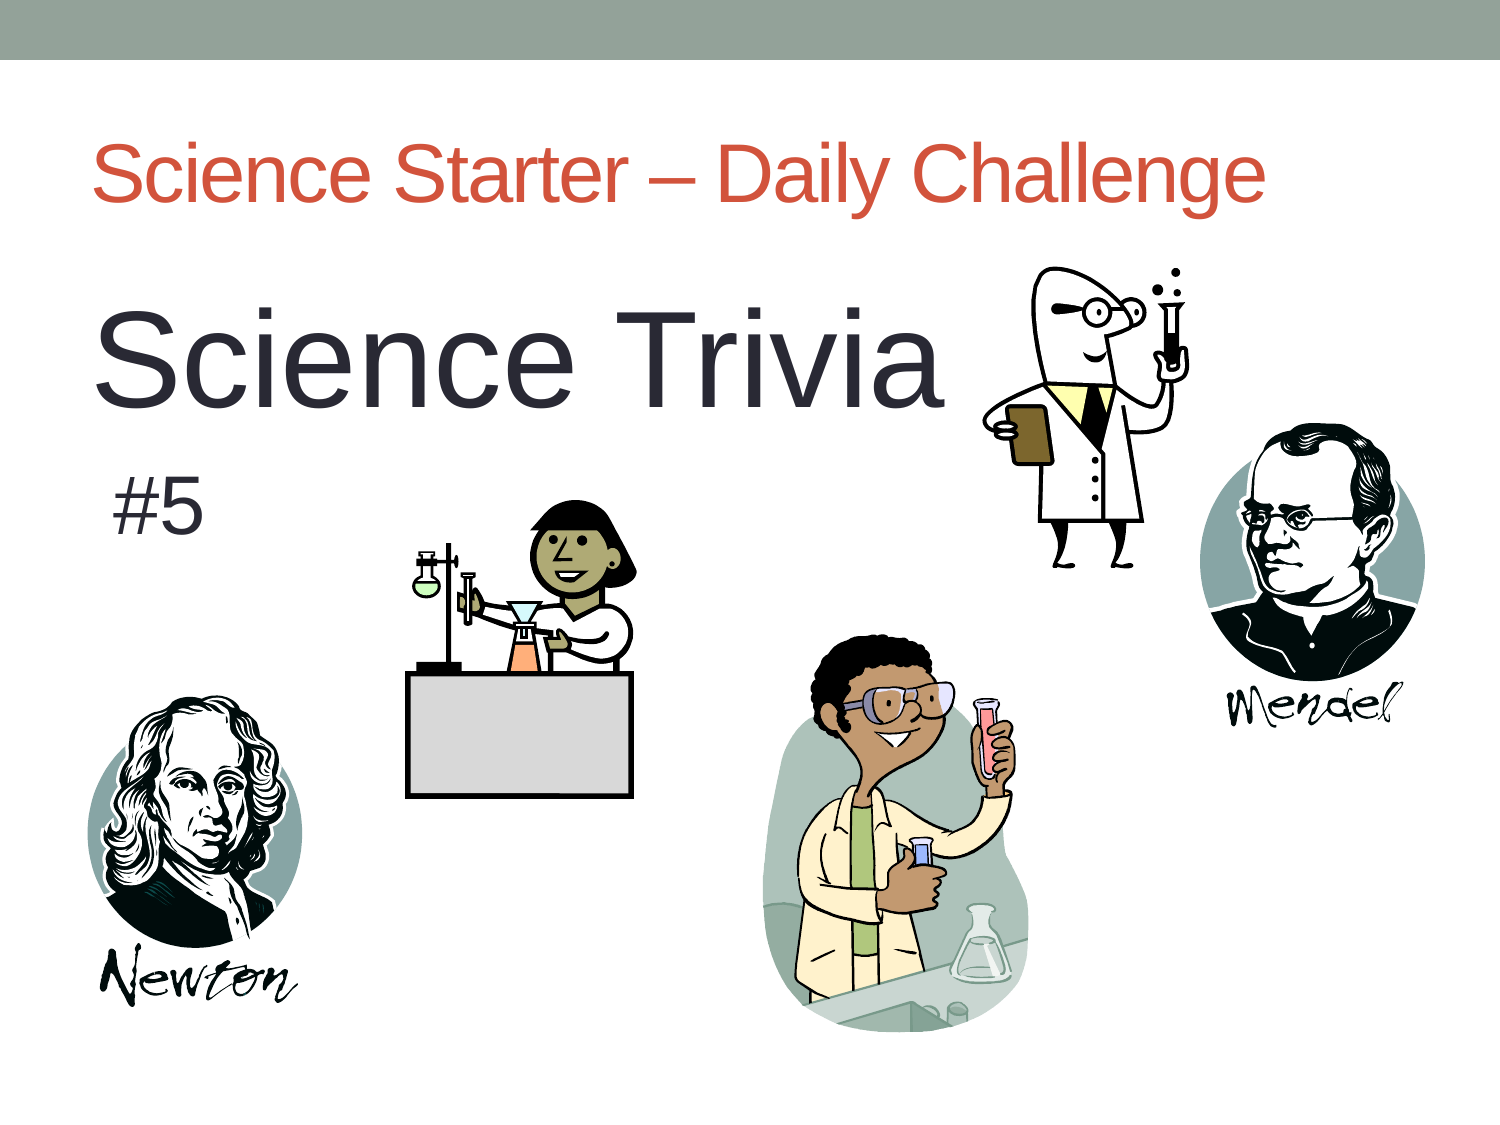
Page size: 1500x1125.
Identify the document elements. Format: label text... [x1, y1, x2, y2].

picture [762, 630, 1034, 1038]
title Science Starter – Daily Challenge [75, 87, 1425, 250]
picture [404, 499, 642, 799]
picture [977, 266, 1190, 570]
list Science Trivia #5 [75, 262, 1425, 1063]
picture [1199, 417, 1426, 729]
picture [87, 692, 303, 1008]
